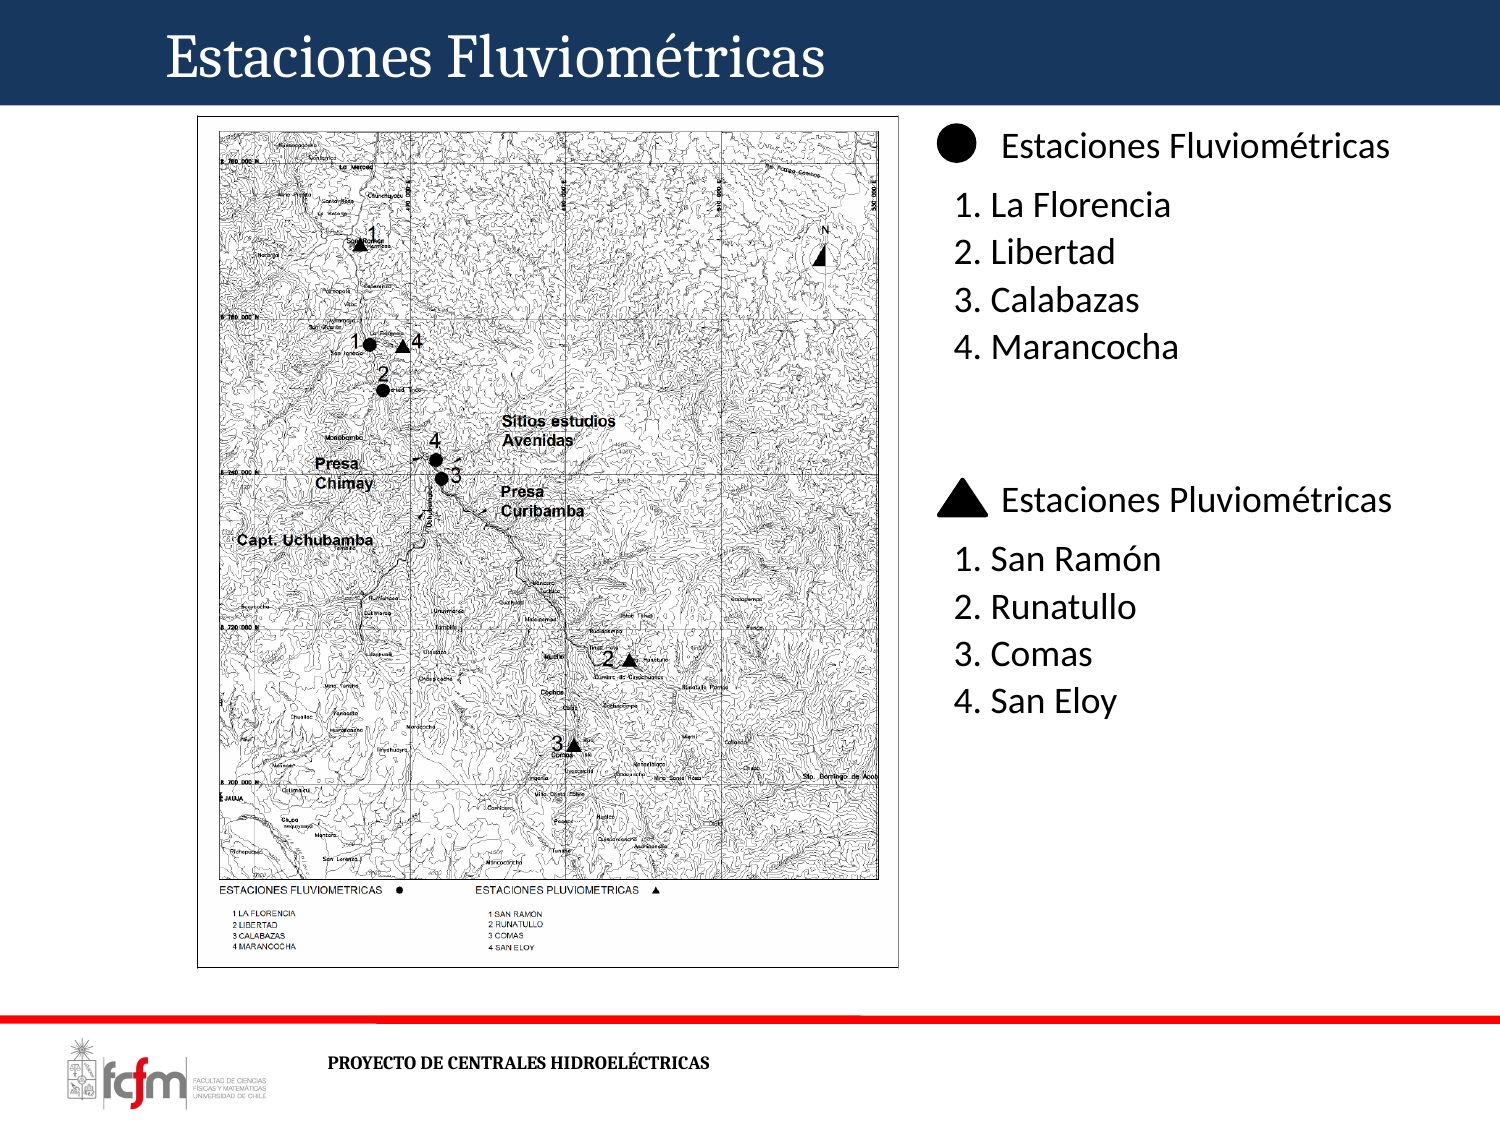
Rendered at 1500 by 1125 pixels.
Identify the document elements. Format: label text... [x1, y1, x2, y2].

picture [194, 113, 904, 974]
text_box [937, 477, 989, 518]
text_box Estaciones Pluviométricas [986, 467, 1436, 528]
text_box 3. Comas [938, 621, 1223, 668]
text_box PROYECTO DE CENTRALES HIDROELÉCTRICAS [312, 1042, 1500, 1081]
text_box Estaciones Fluviométricas [986, 113, 1412, 174]
text_box 4. San Eloy [938, 668, 1223, 729]
text_box 4. Marancocha [938, 314, 1223, 375]
text_box 2. Runatullo [938, 574, 1223, 621]
text_box 1. San Ramón [938, 527, 1223, 574]
text_box 2. Libertad [938, 219, 1223, 267]
text_box 1. La Florencia [938, 172, 1223, 219]
picture [52, 1028, 284, 1125]
text_box [936, 123, 977, 163]
text_box 3. Calabazas [938, 267, 1223, 314]
title Estaciones Fluviométricas [0, 0, 1500, 106]
